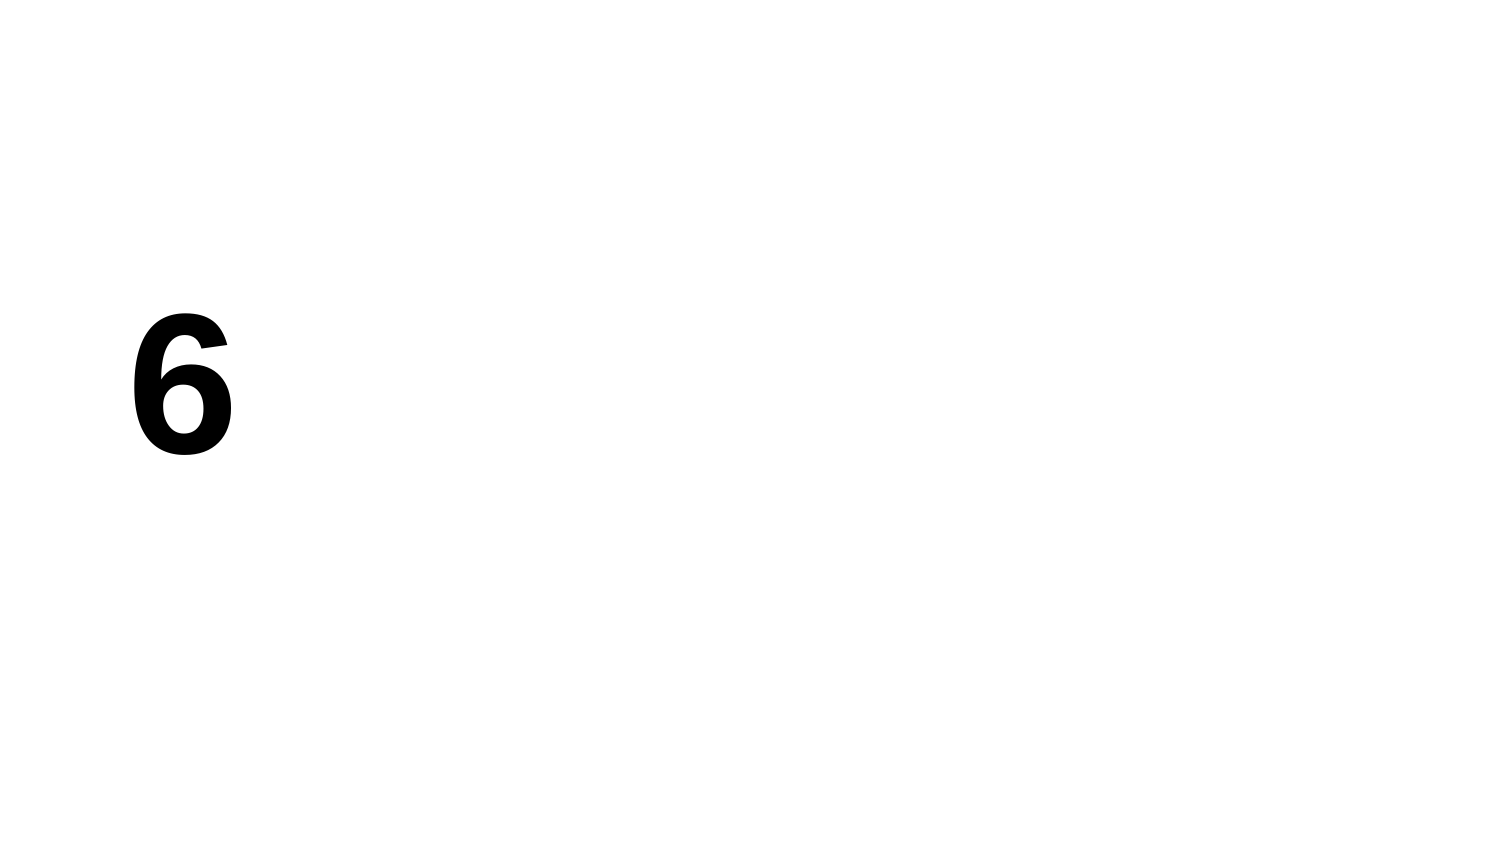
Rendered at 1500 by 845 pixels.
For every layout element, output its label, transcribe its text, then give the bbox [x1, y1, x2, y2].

text_box 6 [112, 235, 1388, 509]
